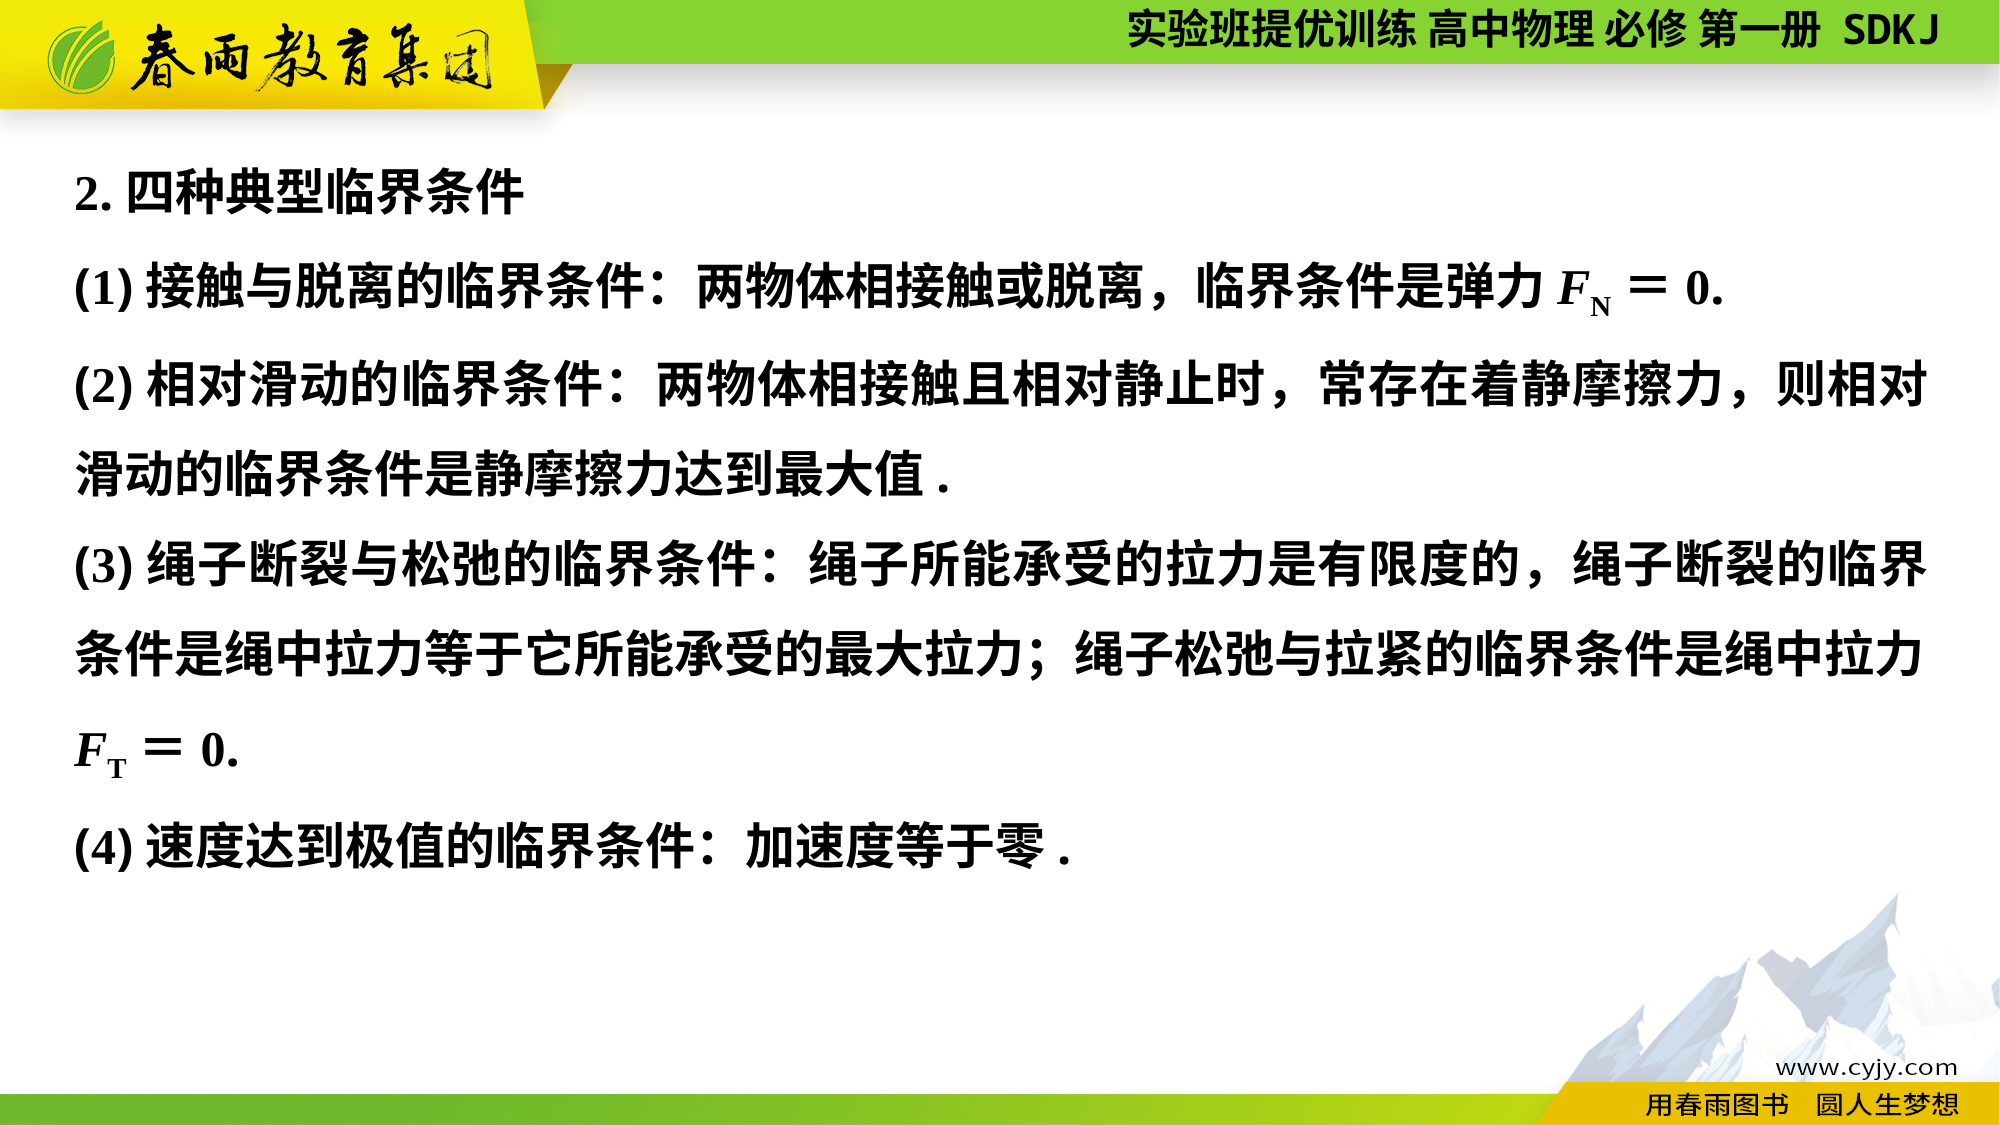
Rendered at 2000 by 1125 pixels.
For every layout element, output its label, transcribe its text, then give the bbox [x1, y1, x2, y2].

list 2.四种典型临界条件 (1)接触与脱离的临界条件：两物体相接触或脱离，临界条件是弹力FN＝0. (2)相对滑动的临界条件：两物体相接触且相对静止时，常存在着静摩擦力，则相对滑动的临界条件是静摩擦力达到最大值. (3)绳子断裂与松弛的临界条件：绳子所能承受的拉力是有限度的，绳子断裂的临界条件是绳中拉力等于它所能承受的最大拉力；绳子松弛与拉紧的临界条件是绳中拉力FT＝0. (4)速度达到极值的临界条件：加速度等于零. [59, 122, 1944, 854]
picture [0, 0, 2000, 1125]
